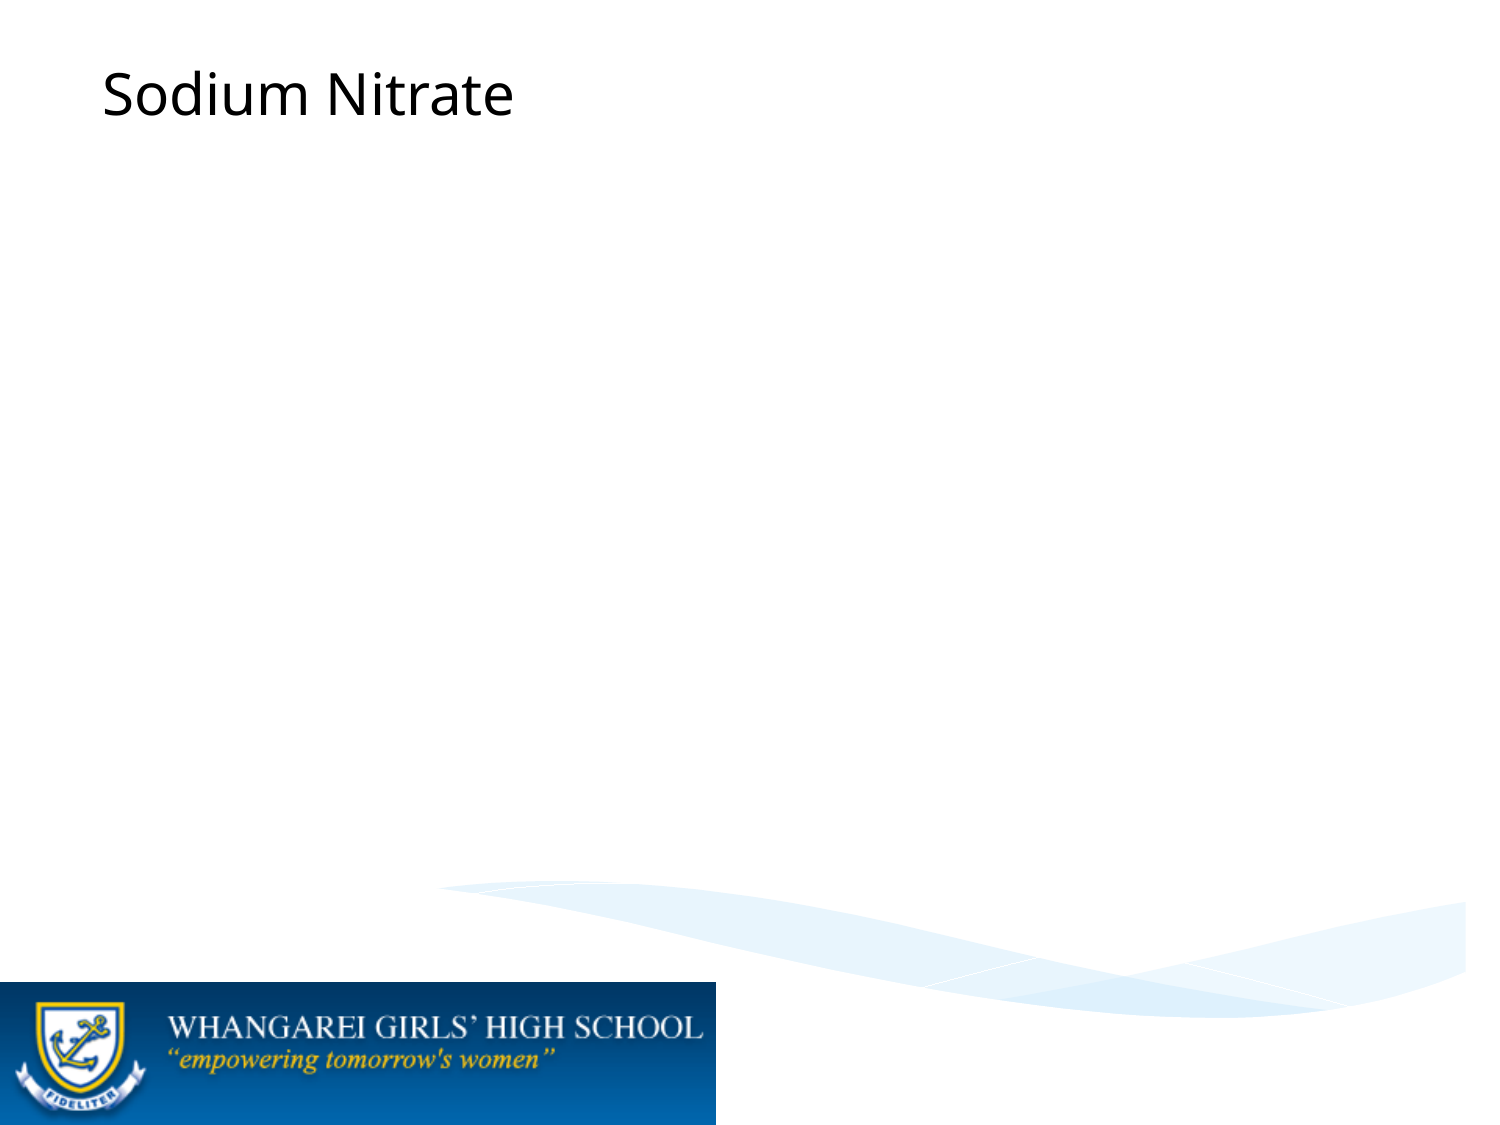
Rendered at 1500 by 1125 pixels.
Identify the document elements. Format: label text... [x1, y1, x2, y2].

picture [0, 982, 716, 1125]
text_box Sodium Nitrate [87, 50, 738, 135]
